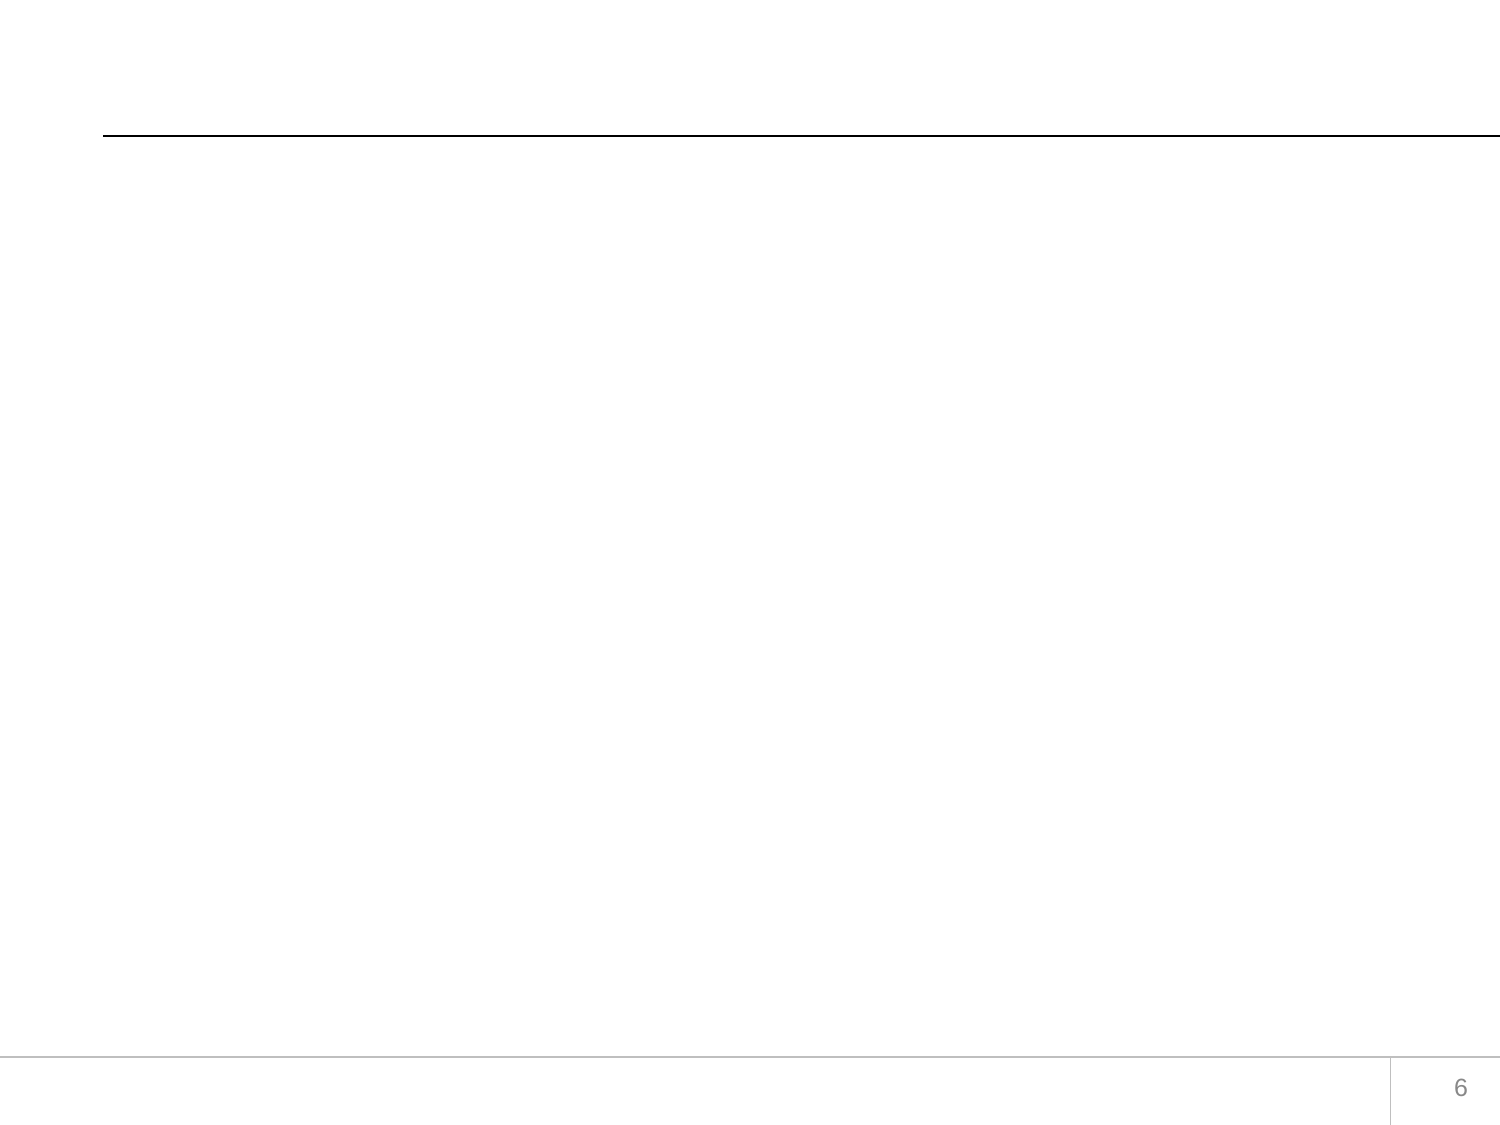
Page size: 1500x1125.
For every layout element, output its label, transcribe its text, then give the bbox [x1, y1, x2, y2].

slide_number 5 [1391, 1056, 1484, 1117]
